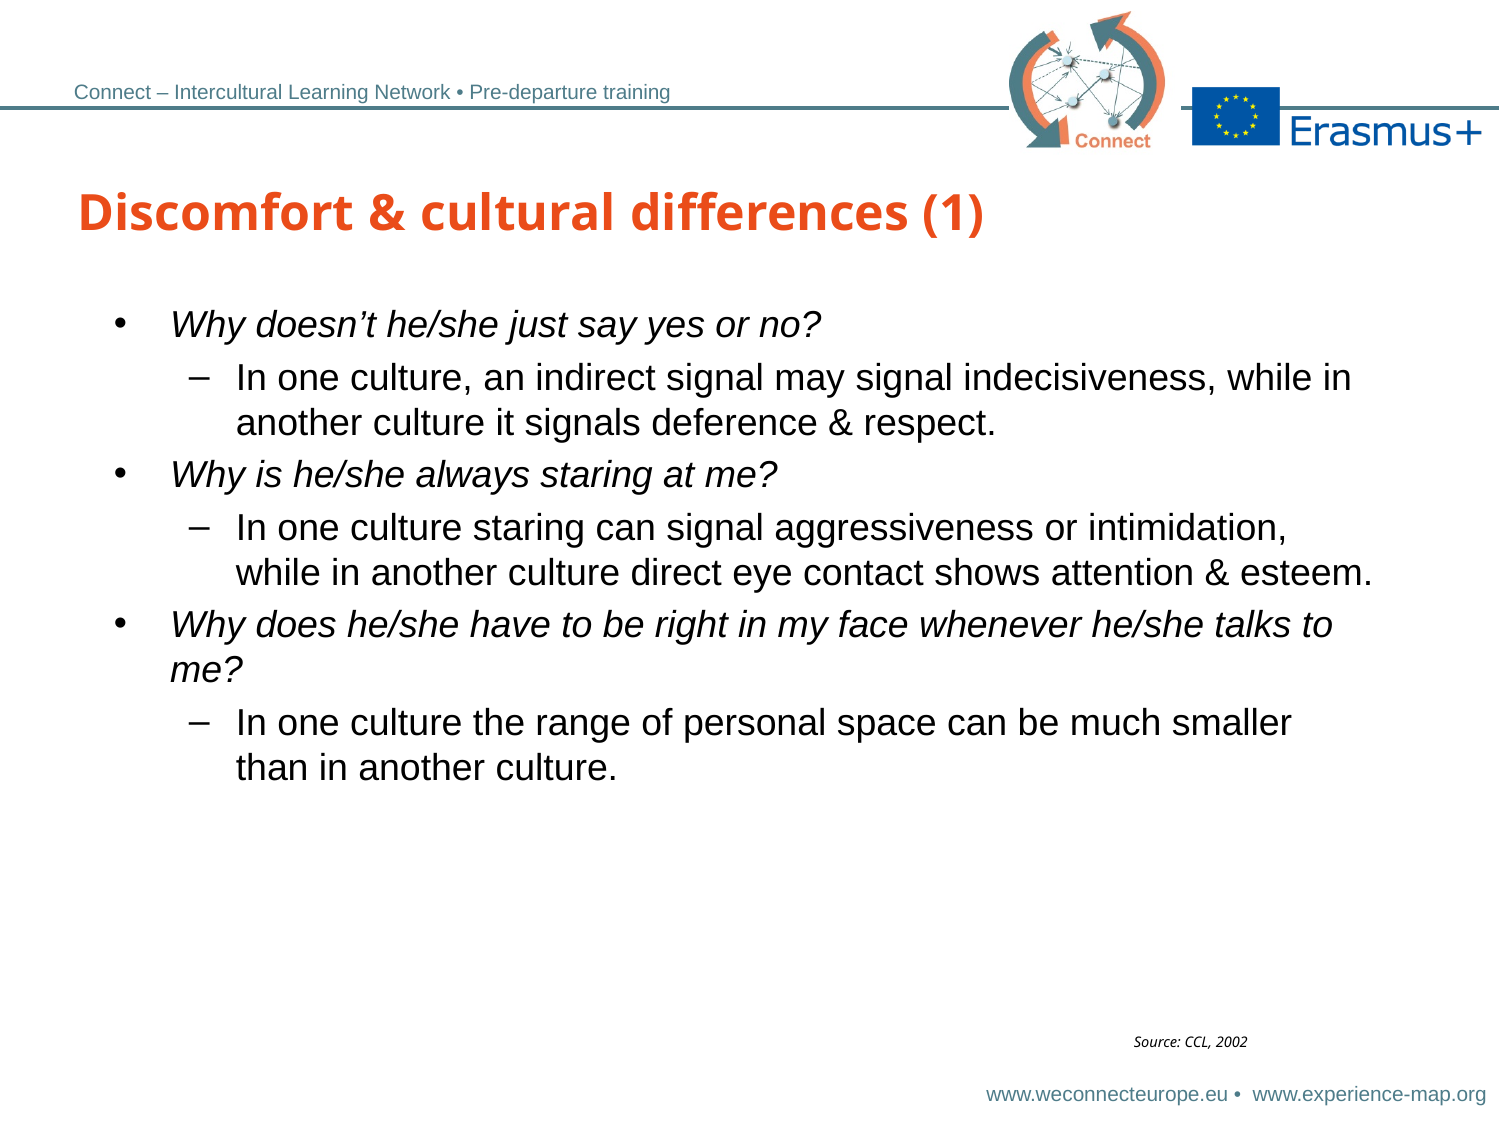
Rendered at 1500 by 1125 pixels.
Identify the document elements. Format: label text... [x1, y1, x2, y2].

title Discomfort & cultural differences (1) [63, 173, 1211, 285]
picture [1009, 11, 1498, 162]
text_box Source: CCL, 2002 [1118, 1025, 1264, 1059]
list Why doesn’t he/she just say yes or no? In one culture, an indirect signal may signal indecisiveness, while in another culture it signals deference & respect. Why is he/she always staring at me? In one culture staring can signal aggressiveness or intimidation, while in another culture direct eye contact shows attention & esteem. Why does he/she have to be right in my face whenever he/she talks to me? In one culture the range of personal space can be much smaller than in another culture. [100, 293, 1388, 1030]
